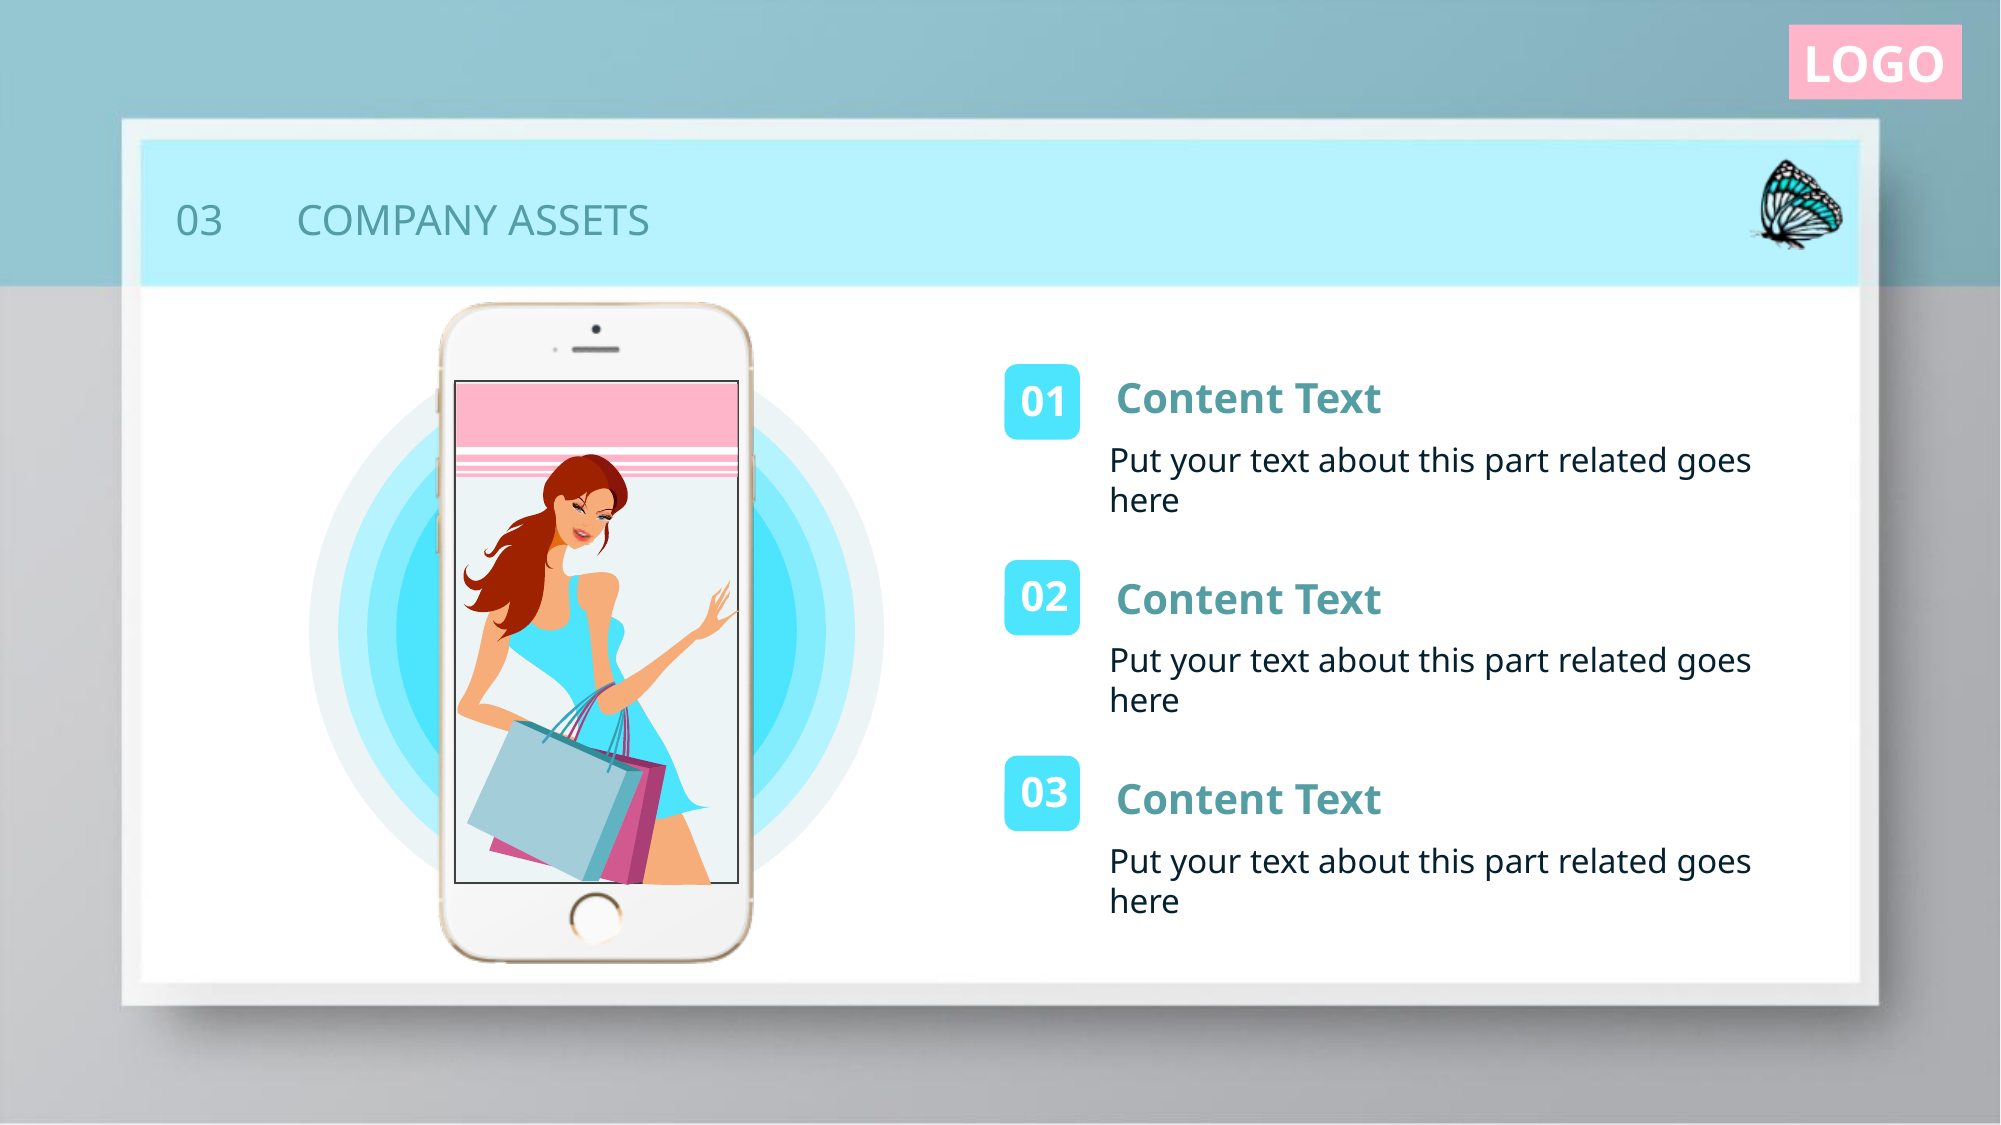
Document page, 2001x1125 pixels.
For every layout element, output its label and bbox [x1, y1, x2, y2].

text_box [261, 146, 932, 1116]
text_box [1079, 564, 1780, 728]
text_box [1003, 559, 1086, 636]
text_box [1079, 364, 1780, 528]
picture [0, 0, 2001, 1125]
text_box [1079, 765, 1780, 929]
text_box [1003, 755, 1086, 832]
text_box [1003, 364, 1079, 440]
